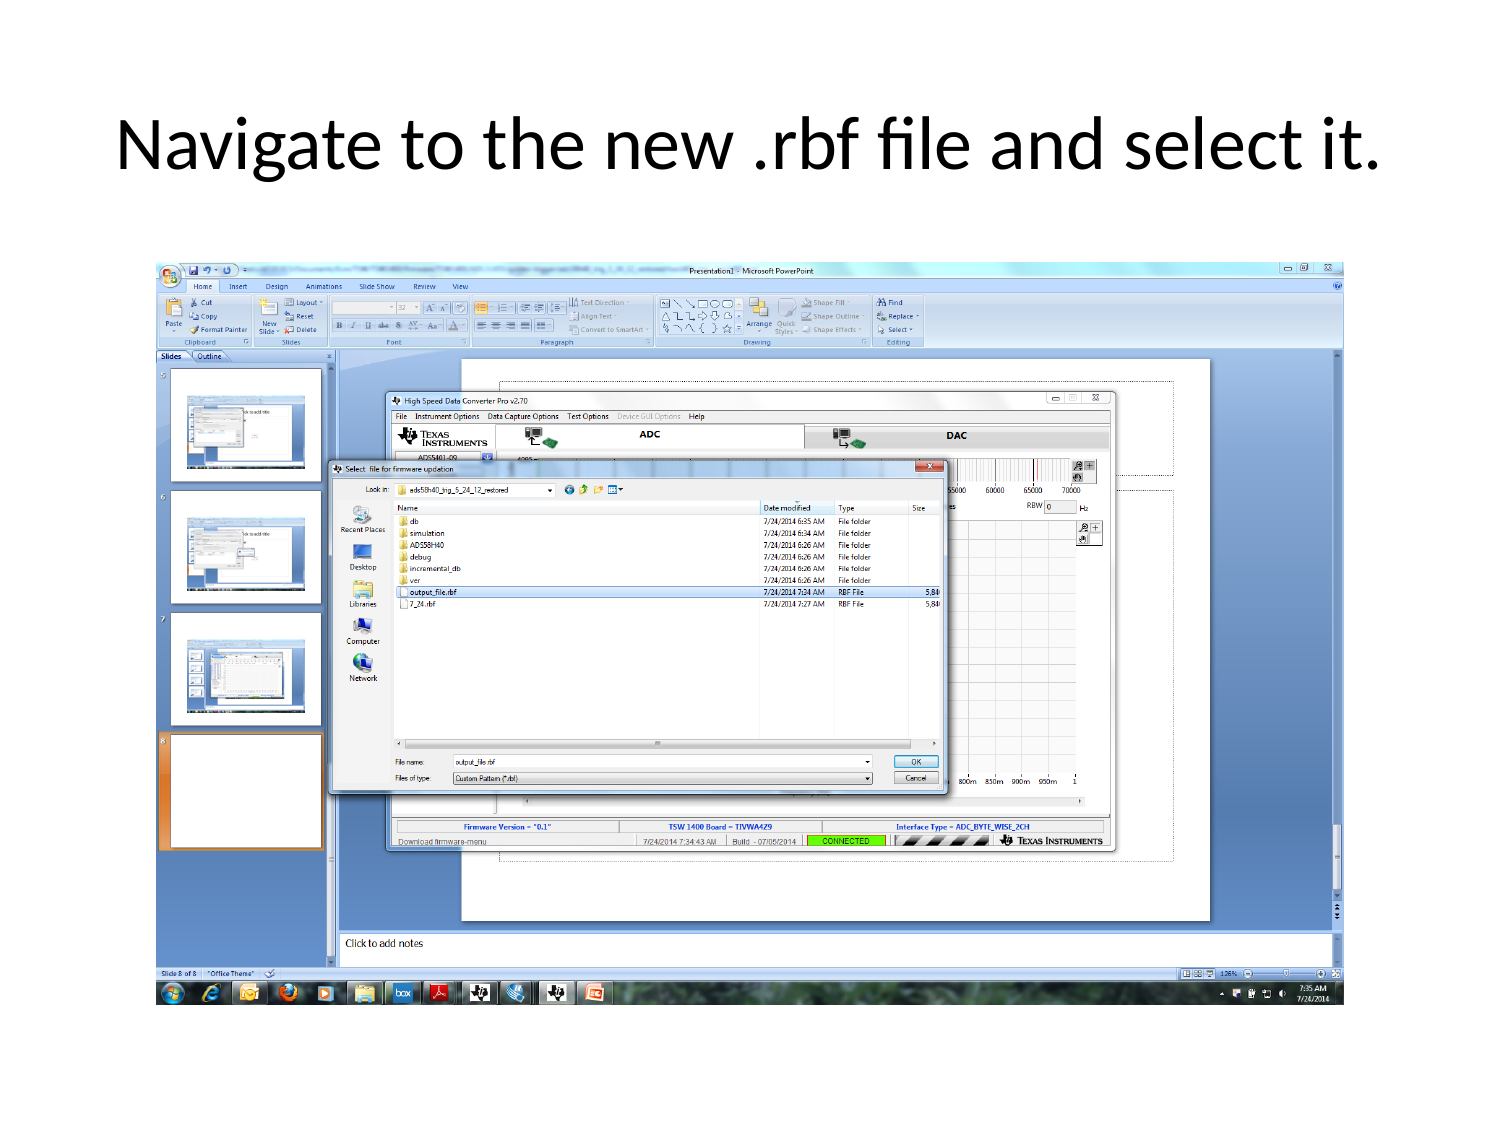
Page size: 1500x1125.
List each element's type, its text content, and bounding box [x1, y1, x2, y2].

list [155, 262, 1345, 1006]
title Navigate to the new .rbf file and select it. [75, 45, 1425, 233]
